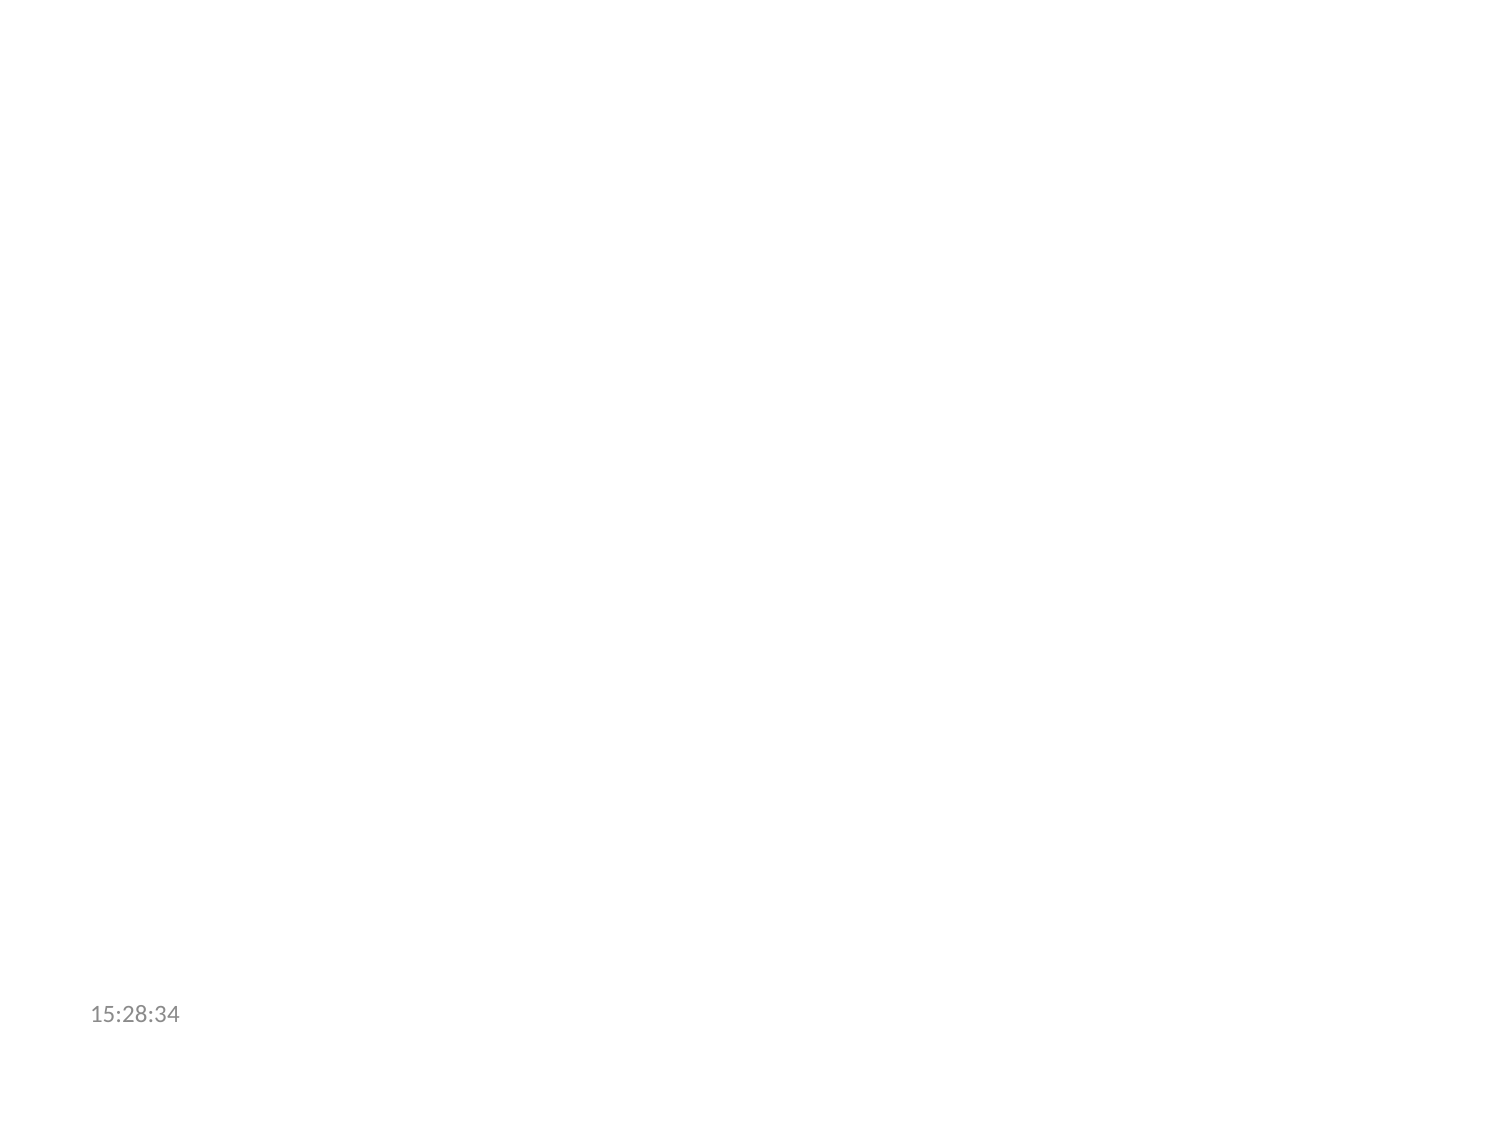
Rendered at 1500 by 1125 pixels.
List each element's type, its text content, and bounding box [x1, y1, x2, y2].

text_box 15:35:09 [75, 982, 425, 1043]
